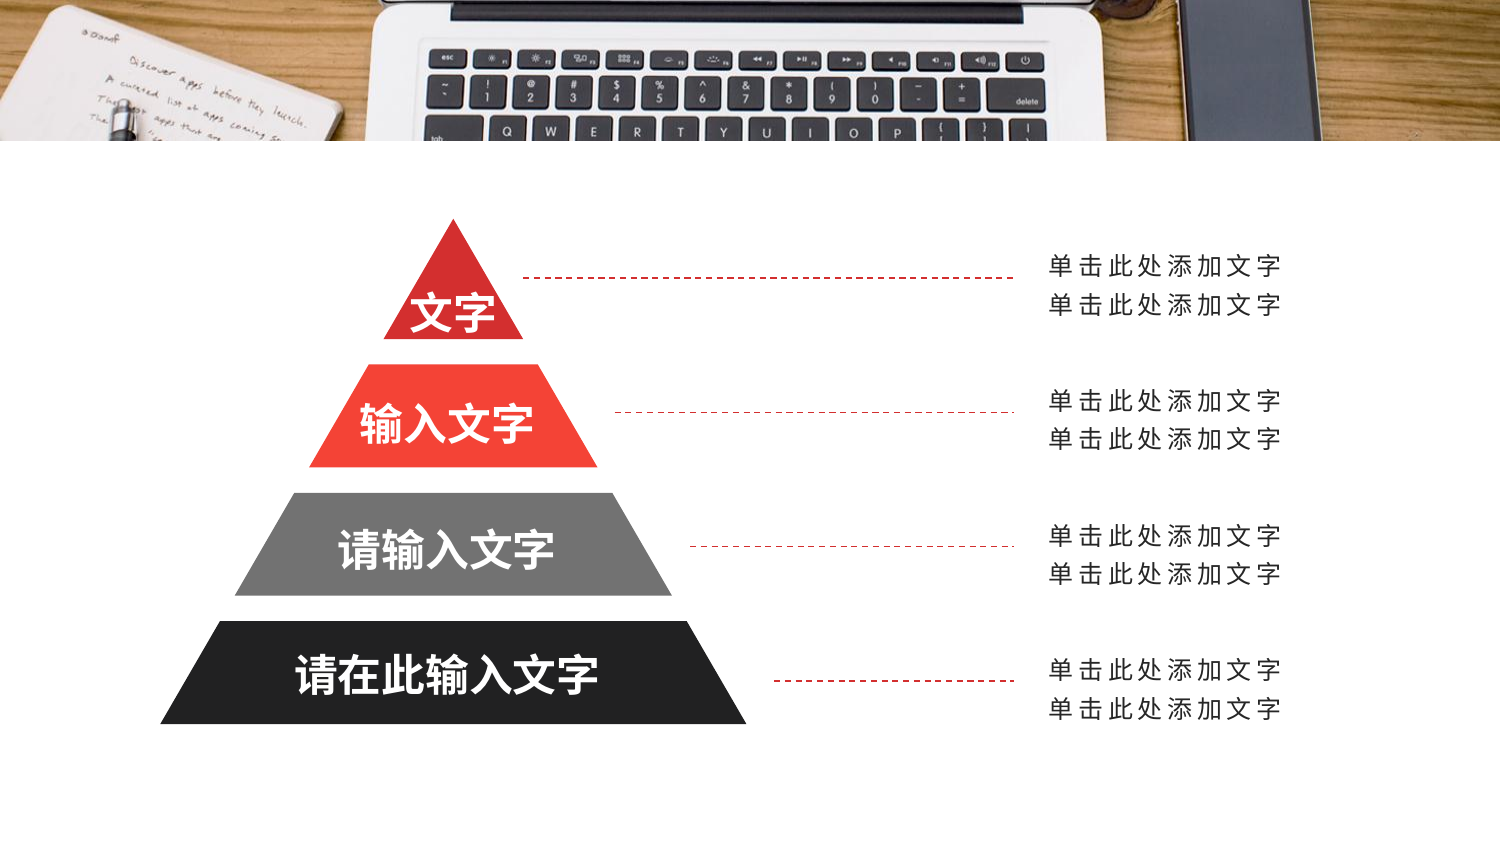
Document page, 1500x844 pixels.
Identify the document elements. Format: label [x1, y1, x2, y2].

text_box [690, 503, 1324, 594]
text_box [523, 233, 1324, 325]
text_box [160, 218, 747, 724]
picture [0, 0, 1500, 141]
text_box [774, 638, 1324, 729]
text_box [614, 368, 1324, 459]
